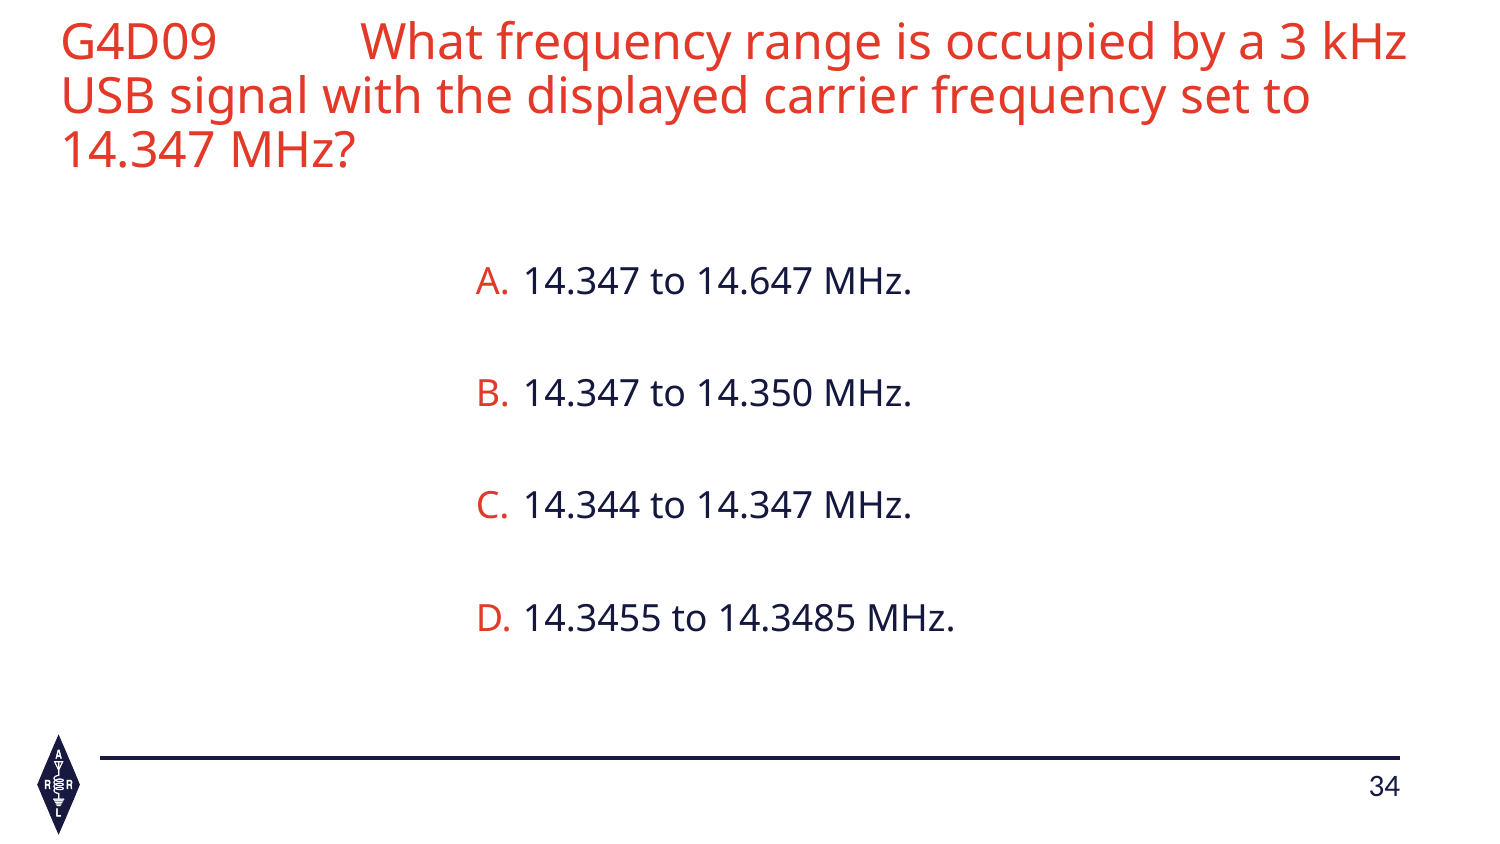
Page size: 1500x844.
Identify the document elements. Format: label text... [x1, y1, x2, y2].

list 14.347 to 14.647 MHz. 14.347 to 14.350 MHz. 14.344 to 14.347 MHz. 14.3455 to 14.3485 MHz. [475, 256, 1025, 668]
slide_number 34 [1302, 761, 1400, 807]
picture [37, 734, 80, 835]
title G4D09 What frequency range is occupied by a 3 kHz USB signal with the displayed carrier frequency set to 14.347 MHz? [60, 10, 1440, 224]
